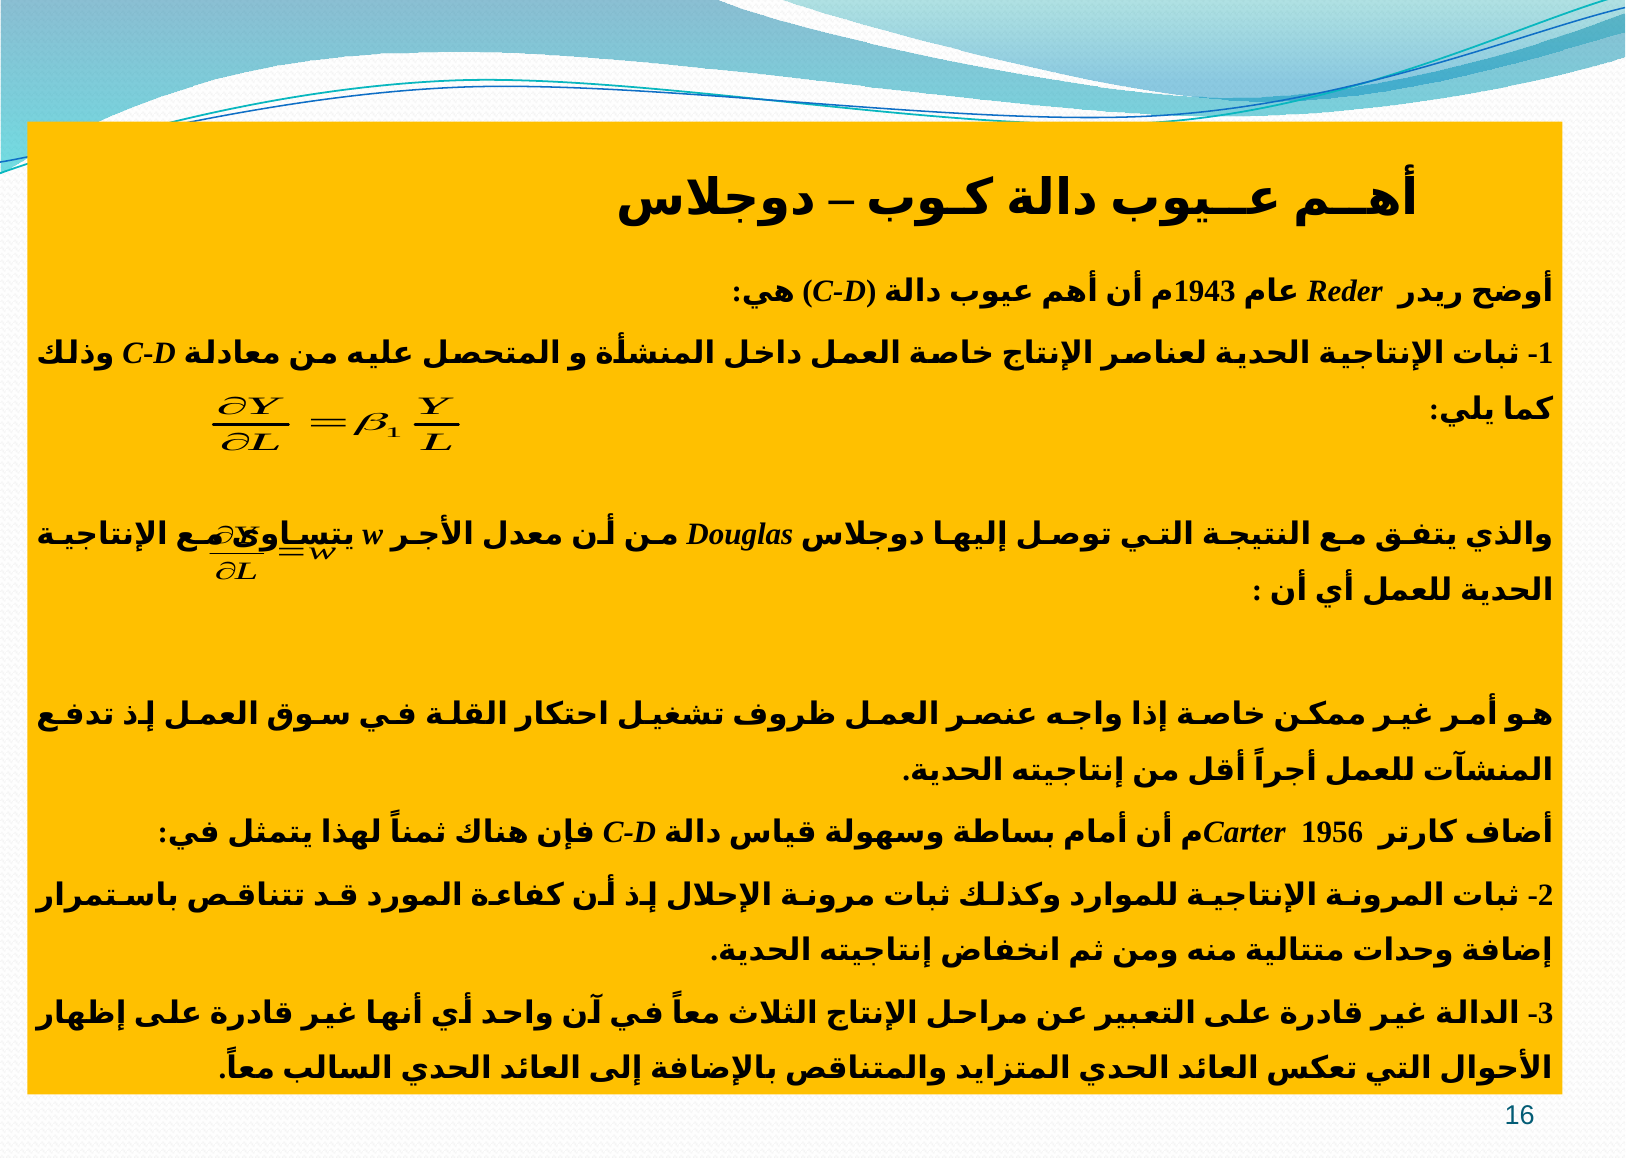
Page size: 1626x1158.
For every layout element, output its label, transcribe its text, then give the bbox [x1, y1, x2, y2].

text_box أهــم عــيوب دالة كـوب – دوجلاس [507, 156, 1434, 263]
list أوضح ريدر Reder عام 1943م أن أهم عيوب دالة (C-D) هي: 1- ثبات الإنتاجية الحدية لعناصر الإنتاج خاصة العمل داخل المنشأة و المتحصل عليه من معادلة C-D وذلك كما يلي: والذي يتفق مع النتيجة التي توصل إليها دوجلاس Douglas من أن معدل الأجر w يتساوى مع الإنتاجية الحدية للعمل أي أن : هو أمر غير ممكن خاصة إذا واجه عنصر العمل ظروف تشغيل احتكار القلة في سوق العمل إذ تدفع المنشآت للعمل أجراً أقل من إنتاجيته الحدية. أضاف كارتر Carter 1956م أن أمام بساطة وسهولة قياس دالة C-D فإن هناك ثمناً لهذا يتمثل في: 2- ثبات المرونة الإنتاجية للموارد وكذلك ثبات مرونة الإحلال إذ أن كفاءة المورد قد تتناقص باستمرار إضافة وحدات متتالية منه ومن ثم انخفاض إنتاجيته الحدية. 3- الدالة غير قادرة على التعبير عن مراحل الإنتاج الثلاث معاً في آن واحد أي أنها غير قادرة على إظهار الأحوال التي تعكس العائد الحدي المتزايد والمتناقص بالإضافة إلى العائد الحدي السالب معاً. [27, 121, 1563, 1095]
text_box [202, 390, 473, 457]
slide_number 28 [195, 521, 351, 597]
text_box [202, 519, 344, 585]
slide_number 16 [1408, 1072, 1544, 1135]
text_box [74, 227, 1563, 1074]
slide_number 28 [195, 392, 478, 469]
